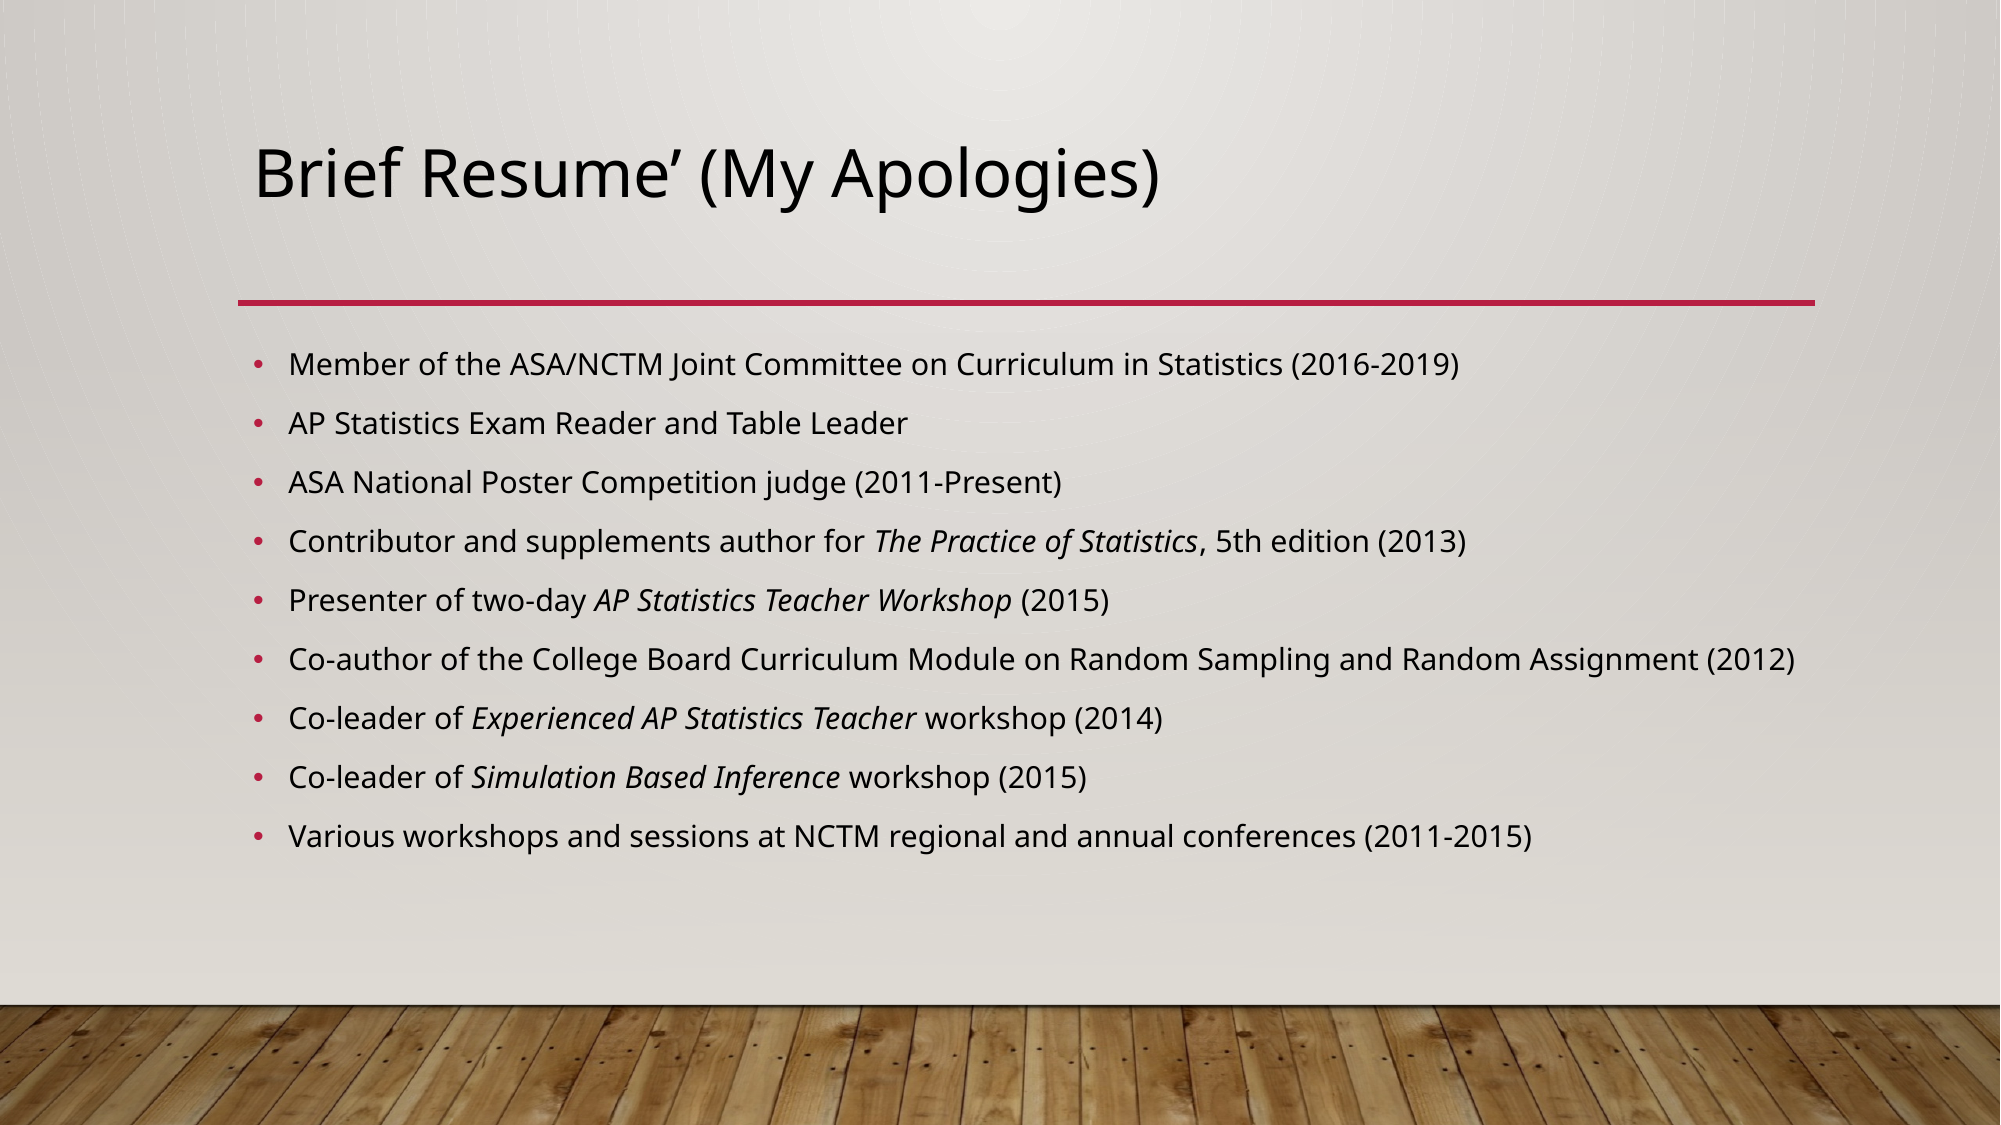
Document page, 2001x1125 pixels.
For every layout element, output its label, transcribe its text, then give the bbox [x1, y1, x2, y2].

title Brief Resume’ (My Apologies) [238, 131, 1814, 305]
list Member of the ASA/NCTM Joint Committee on Curriculum in Statistics (2016-2019) AP Statistics Exam Reader and Table Leader ASA National Poster Competition judge (2011-Present) Contributor and supplements author for The Practice of Statistics, 5th edition (2013) Presenter of two-day AP Statistics Teacher Workshop (2015) Co-author of the College Board Curriculum Module on Random Sampling and Random Assignment (2012) Co-leader of Experienced AP Statistics Teacher workshop (2014) Co-leader of Simulation Based Inference workshop (2015) Various workshops and sessions at NCTM regional and annual conferences (2011-2015) [238, 330, 1814, 897]
picture [0, 1005, 2000, 1125]
